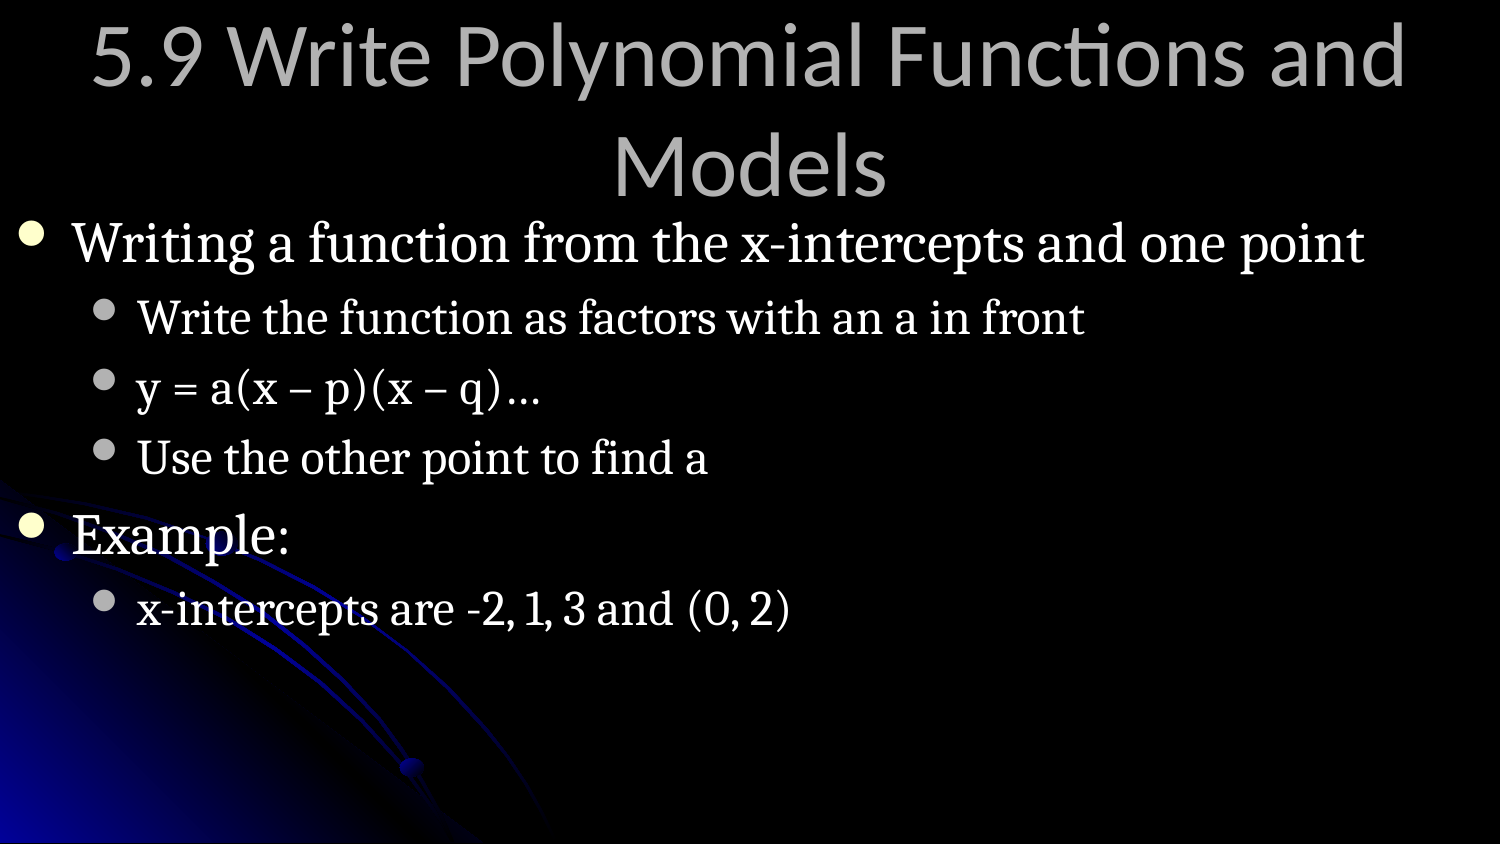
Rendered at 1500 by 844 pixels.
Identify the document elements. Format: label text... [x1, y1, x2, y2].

list Writing a function from the x-intercepts and one point Write the function as factors with an a in front y = a(x – p)(x – q)… Use the other point to find a Example: x-intercepts are -2, 1, 3 and (0, 2) [0, 196, 1500, 755]
title 5.9 Write Polynomial Functions and Models [0, 33, 1500, 175]
